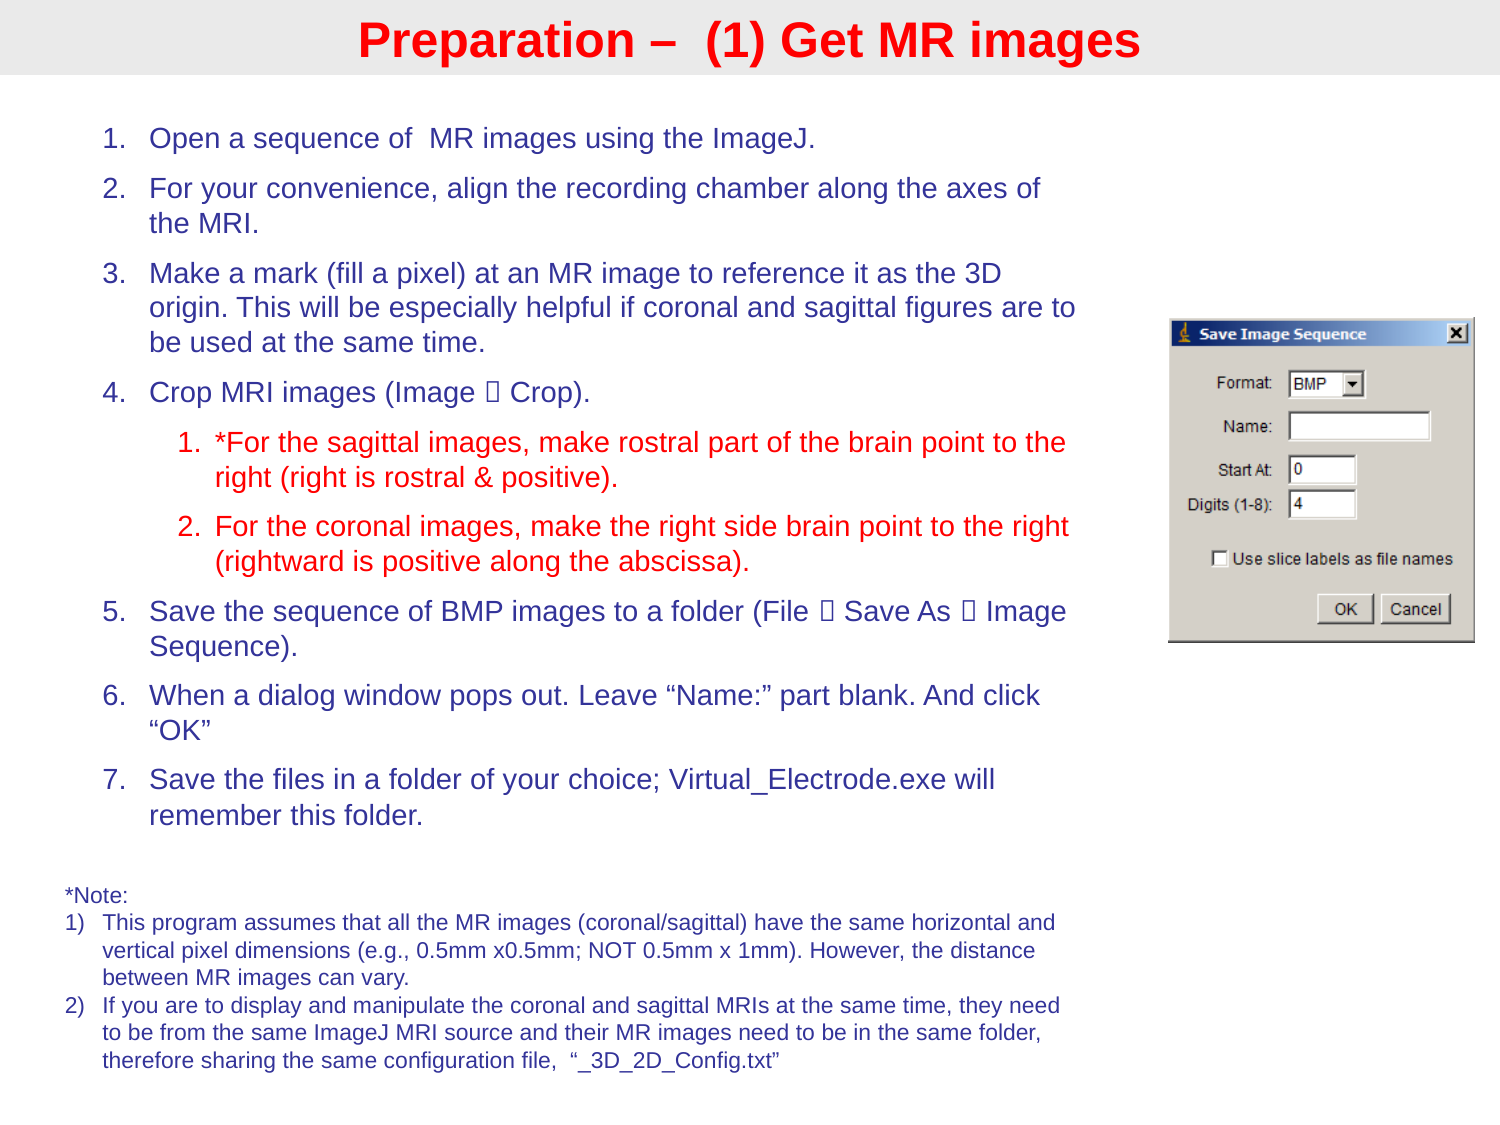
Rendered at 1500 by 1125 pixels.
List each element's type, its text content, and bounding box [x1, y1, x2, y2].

text_box Preparation – (1) Get MR images [0, 0, 1500, 75]
picture [1168, 317, 1476, 643]
text_box Open a sequence of MR images using the ImageJ. For your convenience, align the recording chamber along the axes of the MRI. Make a mark (fill a pixel) at an MR image to reference it as the 3D origin. This will be especially helpful if coronal and sagittal figures are to be used at the same time. Crop MRI images (Image  Crop). *For the sagittal images, make rostral part of the brain point to the right (right is rostral & positive). For the coronal images, make the right side brain point to the right (rightward is positive along the abscissa). Save the sequence of BMP images to a folder (File  Save As  Image Sequence). When a dialog window pops out. Leave “Name:” part blank. And click “OK” Save the files in a folder of your choice; Virtual_Electrode.exe will remember this folder. *Note: This program assumes that all the MR images (coronal/sagittal) have the same horizontal and vertical pixel dimensions (e.g., 0.5mm x0.5mm; NOT 0.5mm x 1mm). However, the distance between MR images can vary. If you are to display and manipulate the coronal and sagittal MRIs at the same time, they need to be from the same ImageJ MRI source and their MR images need to be in the same folder, therefore sharing the same configuration file, “_3D_2D_Config.txt” [12, 112, 1100, 1080]
